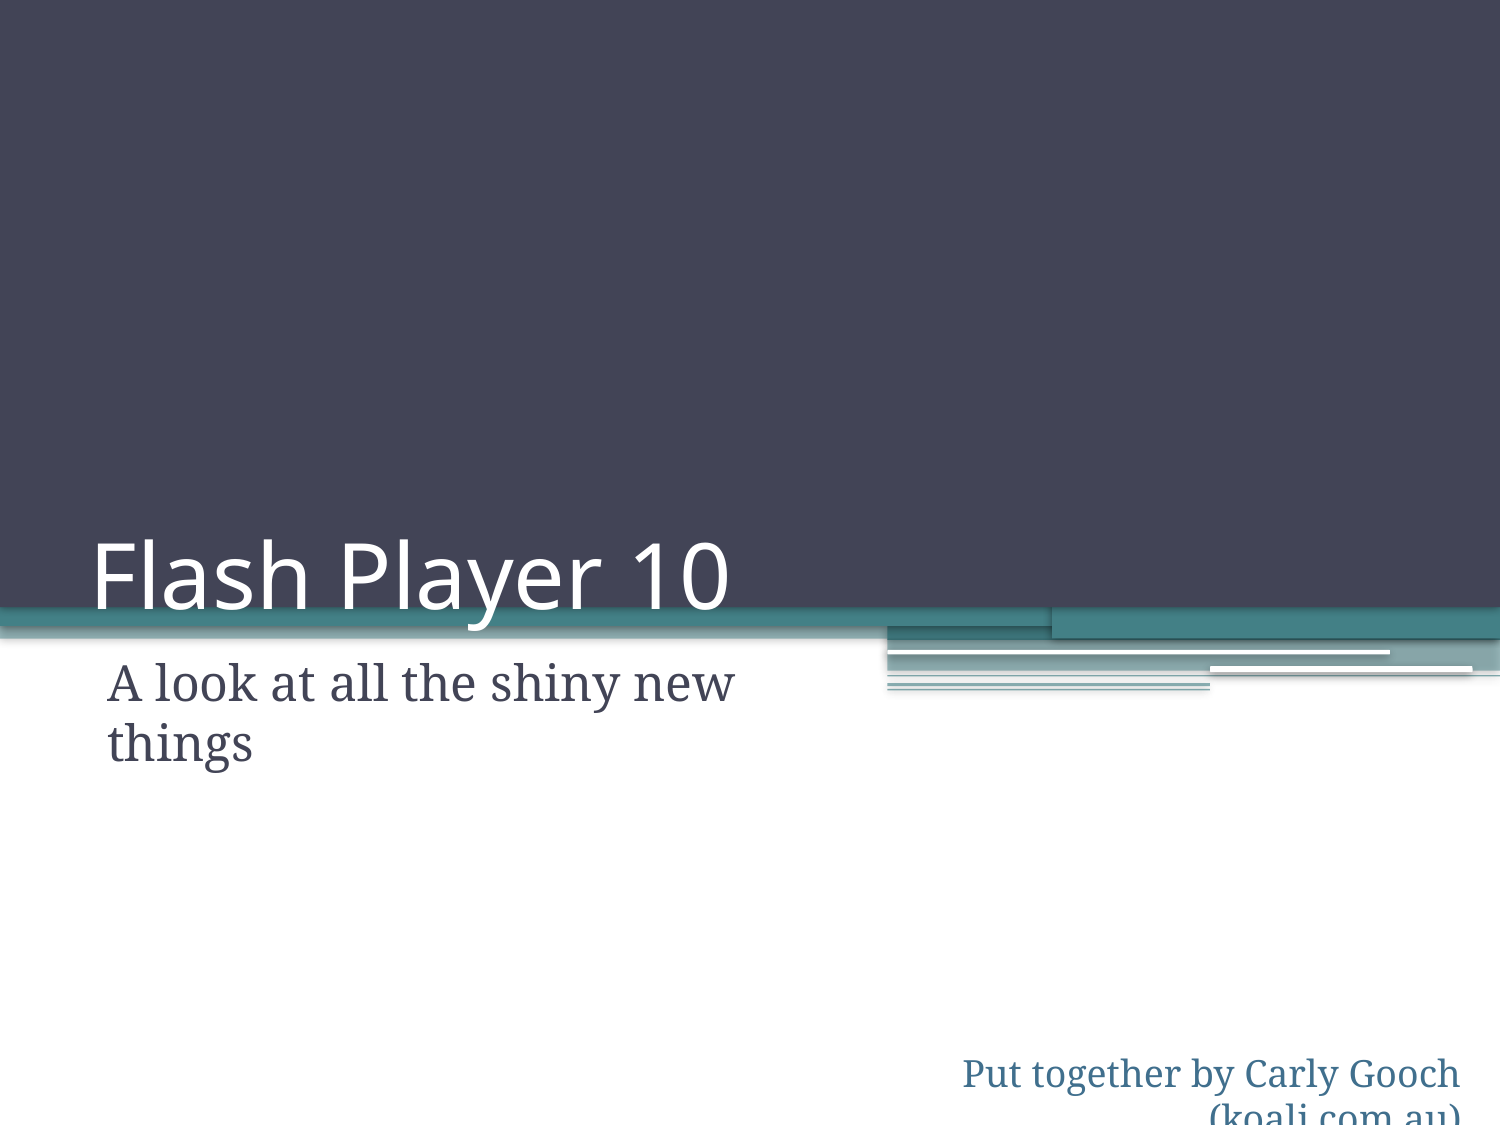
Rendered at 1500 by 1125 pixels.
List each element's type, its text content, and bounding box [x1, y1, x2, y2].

title Flash Player 10 [75, 394, 1463, 636]
subtitle A look at all the shiny new things [82, 644, 868, 932]
text_box Put together by Carly Gooch (koali.com.au) [703, 1042, 1477, 1125]
